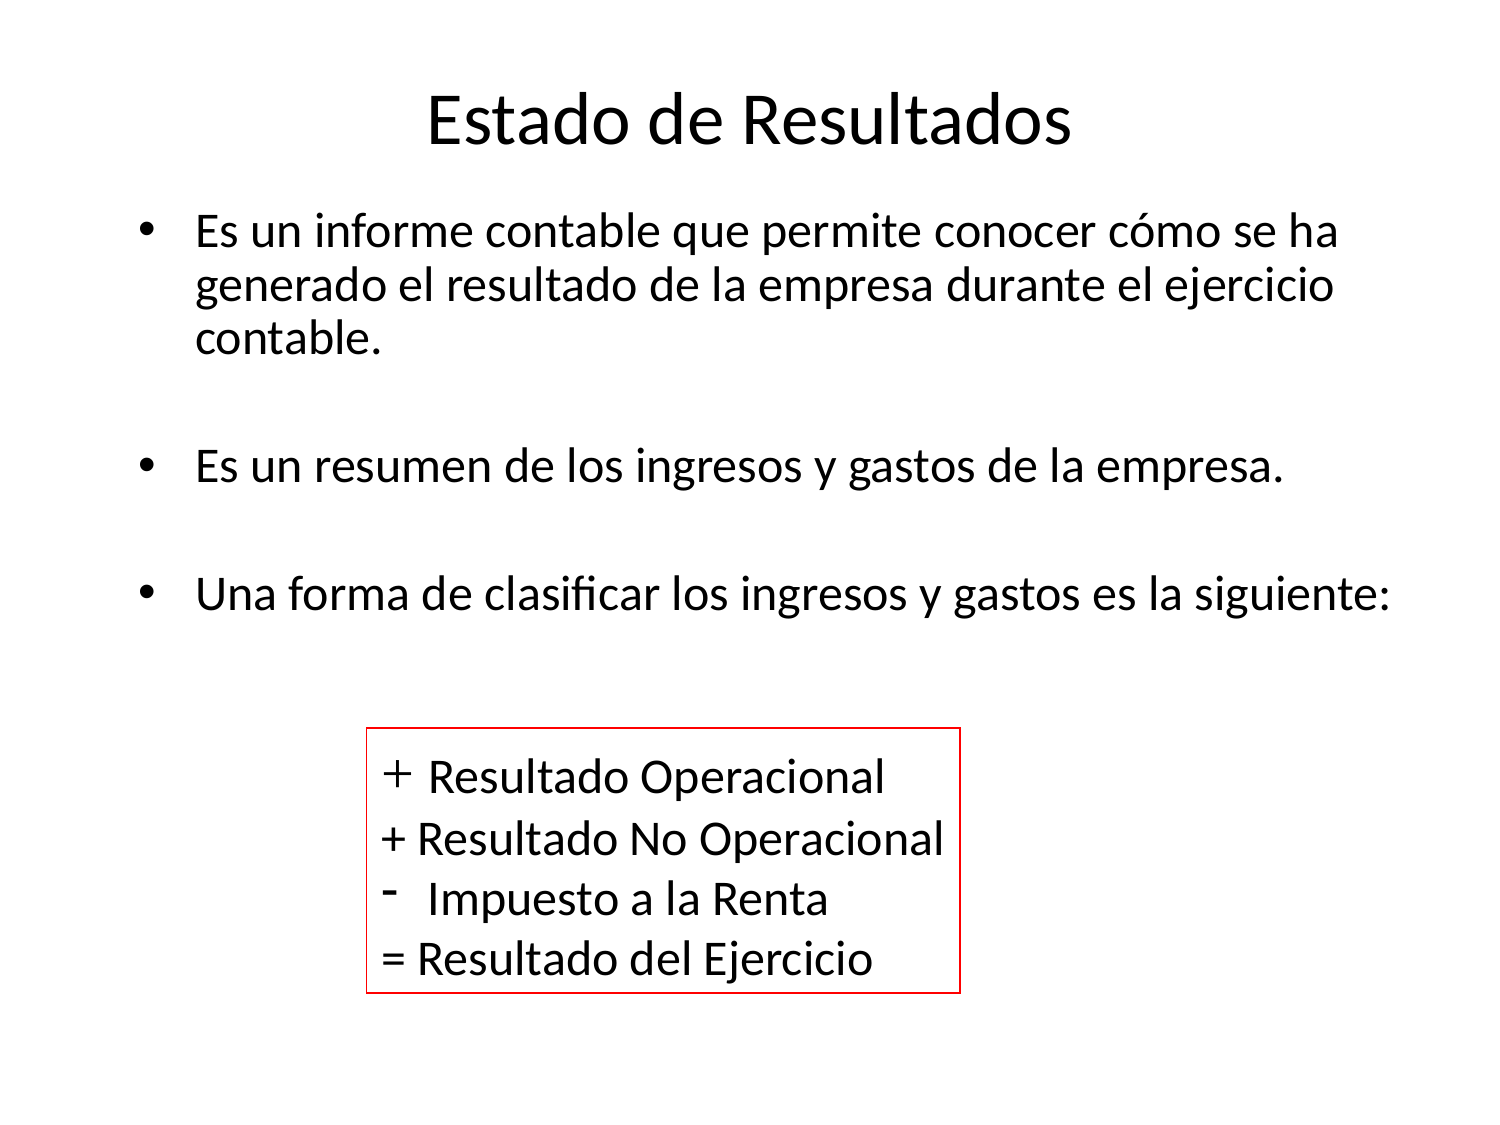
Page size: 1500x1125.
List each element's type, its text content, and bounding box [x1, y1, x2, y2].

list Es un informe contable que permite conocer cómo se ha generado el resultado de la empresa durante el ejercicio contable. Es un resumen de los ingresos y gastos de la empresa. Una forma de clasificar los ingresos y gastos es la siguiente: [123, 196, 1458, 688]
title Estado de Resultados [75, 45, 1425, 185]
text_box + Resultado Operacional + Resultado No Operacional Impuesto a la Renta = Resultado del Ejercicio [366, 728, 961, 993]
